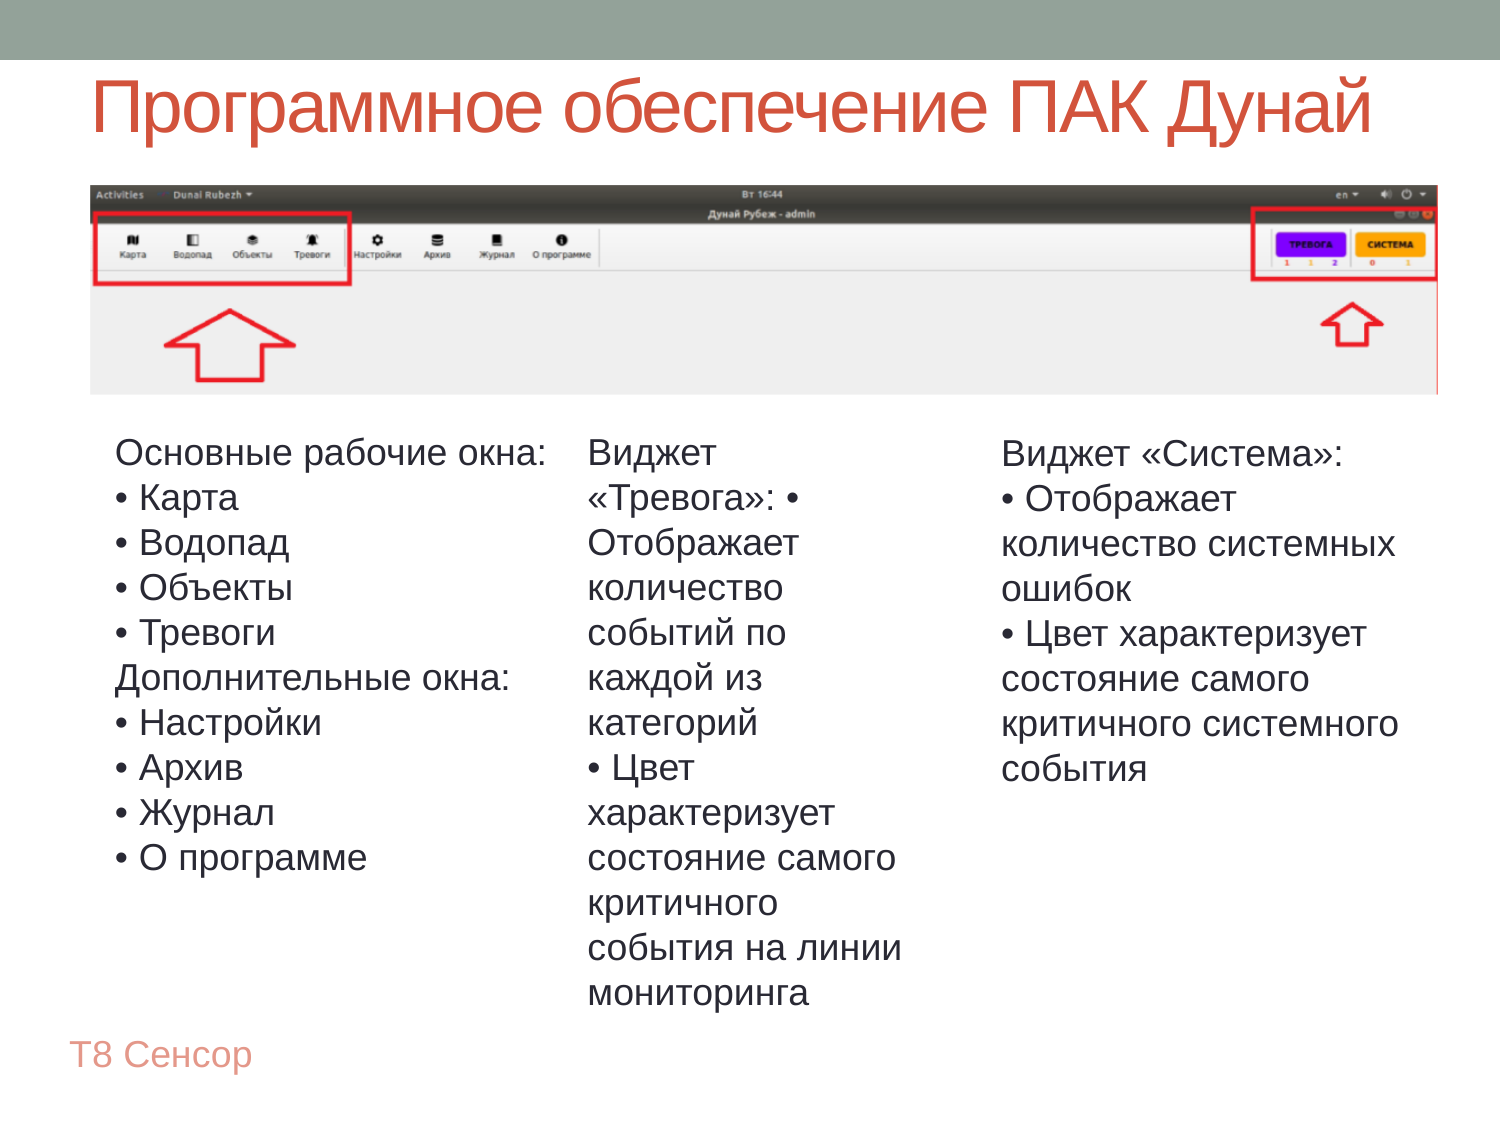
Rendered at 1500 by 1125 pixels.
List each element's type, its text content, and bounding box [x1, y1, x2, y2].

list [88, 184, 1439, 398]
text_box Основные рабочие окна: • Карта • Водопад • Объекты • Тревоги Дополнительные окна: • Настройки • Архив • Журнал • О программе [100, 420, 572, 886]
text_box Т8 Сенсор [54, 1023, 268, 1083]
text_box Виджет «Тревога»: • Отображает количество событий по каждой из категорий • Цвет характеризует состояние самого критичного события на линии мониторинга [572, 420, 928, 1021]
title Программное обеспечение ПАК Дунай [75, 45, 1425, 161]
text_box Виджет «Система»: • Отображает количество системных ошибок • Цвет характеризует состояние самого критичного системного события [986, 422, 1424, 797]
